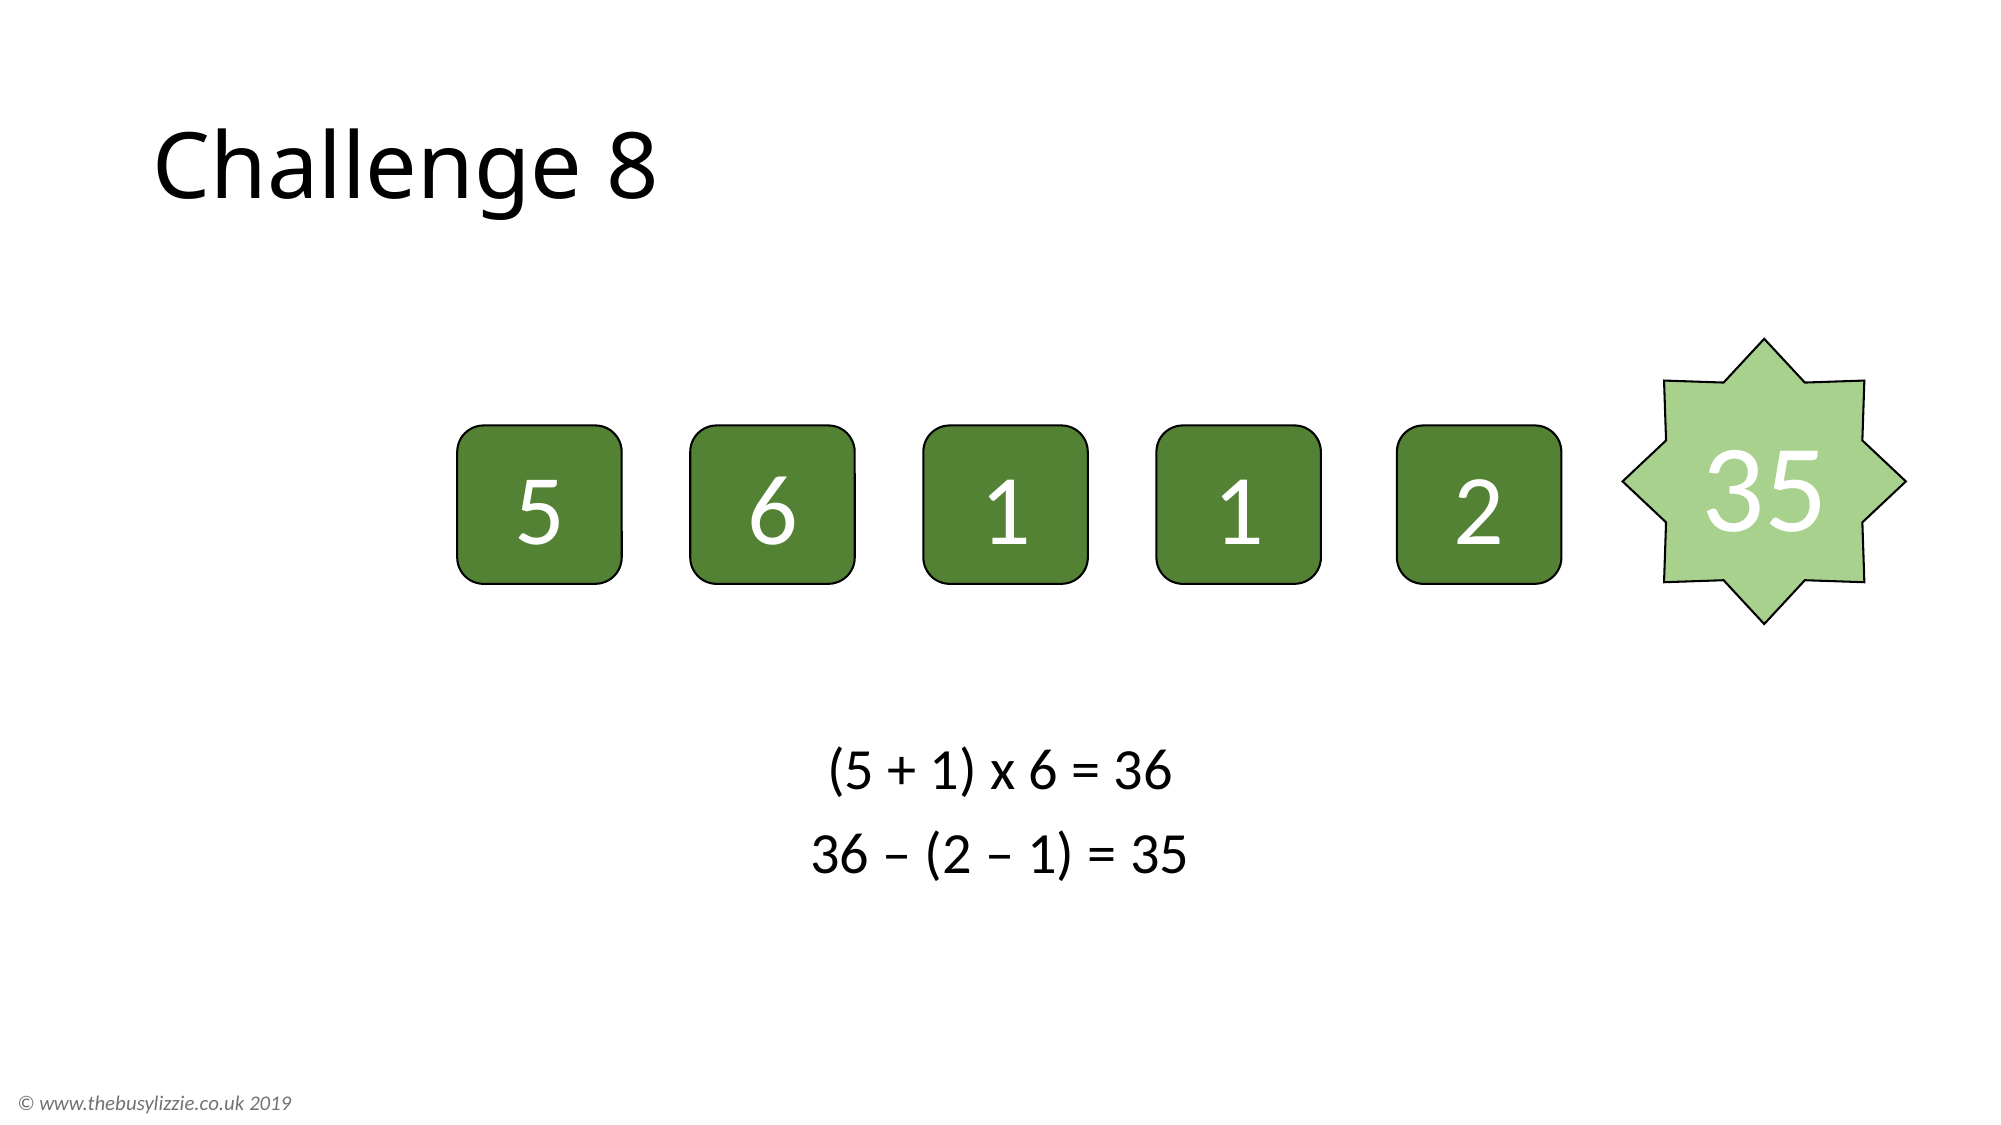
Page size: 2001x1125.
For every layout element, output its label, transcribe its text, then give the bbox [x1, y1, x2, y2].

text_box 1 [922, 424, 1089, 585]
text_box 35 [1621, 337, 1908, 626]
text_box 5 [456, 424, 623, 585]
text_box © www.thebusylizzie.co.uk 2019 [2, 1082, 311, 1122]
text_box 6 [689, 424, 856, 585]
list (5 + 1) x 6 = 36 36 – (2 – 1) = 35 [137, 731, 1863, 950]
text_box 1 [1155, 424, 1322, 585]
text_box 2 [1395, 424, 1563, 585]
title Challenge 8 [137, 59, 1863, 278]
